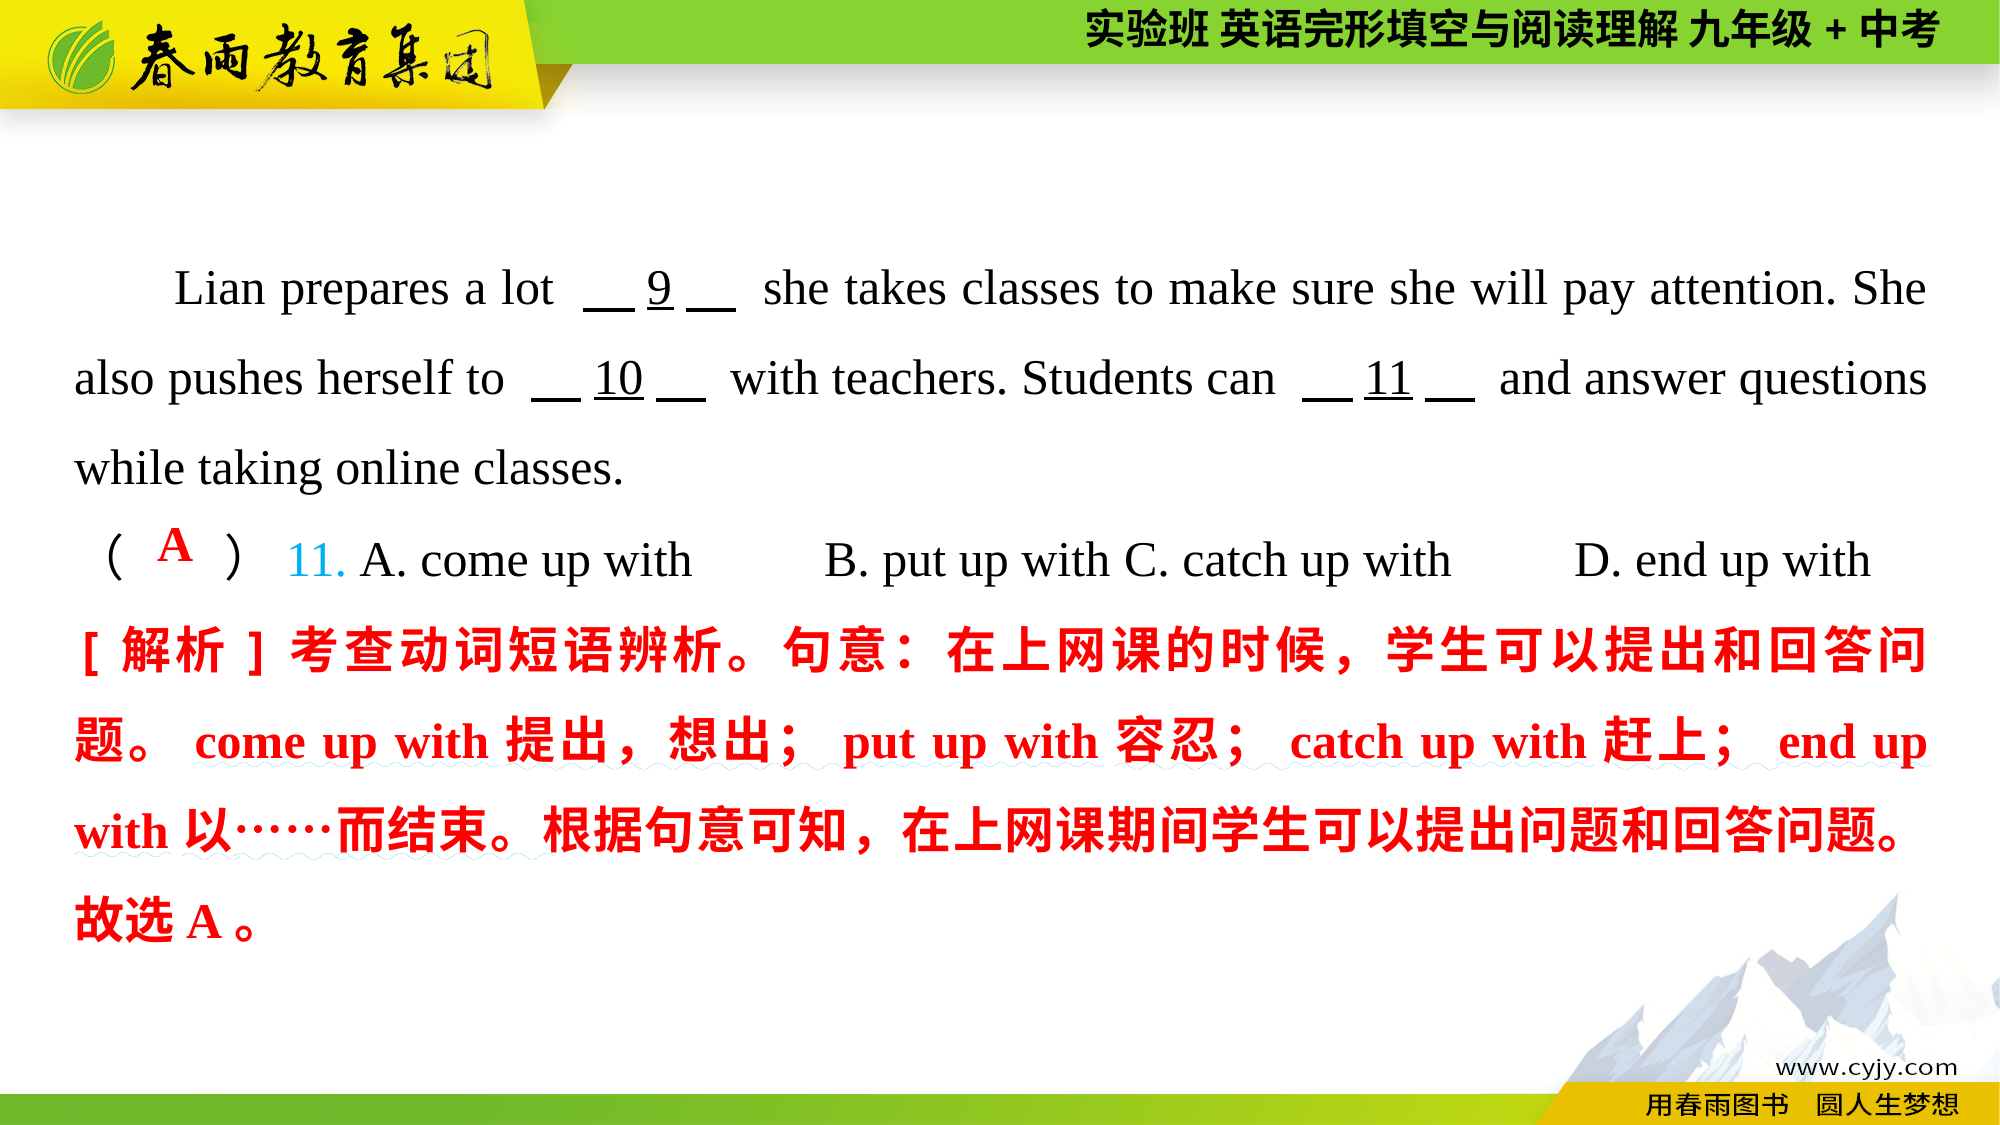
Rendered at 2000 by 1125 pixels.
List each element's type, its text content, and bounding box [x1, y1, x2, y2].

text_box [解析]考查动词短语辨析。句意：在上网课的时候，学生可以提出和回答问题。come up with提出，想出；put up with容忍；catch up with赶上；end up with以……而结束。根据句意可知，在上网课期间学生可以提出问题和回答问题。故选A。 [59, 594, 1944, 957]
text_box （ ）11. A. come up with B. put up with C. catch up with D. end up with [59, 488, 1944, 594]
picture [0, 0, 2000, 1125]
list Lian prepares a lot 9 she takes classes to make sure she will pay attention. She also pushes herself to 10 with teachers. Students can 11 and answer questions while taking online classes. [59, 216, 1944, 488]
text_box A [142, 504, 208, 580]
